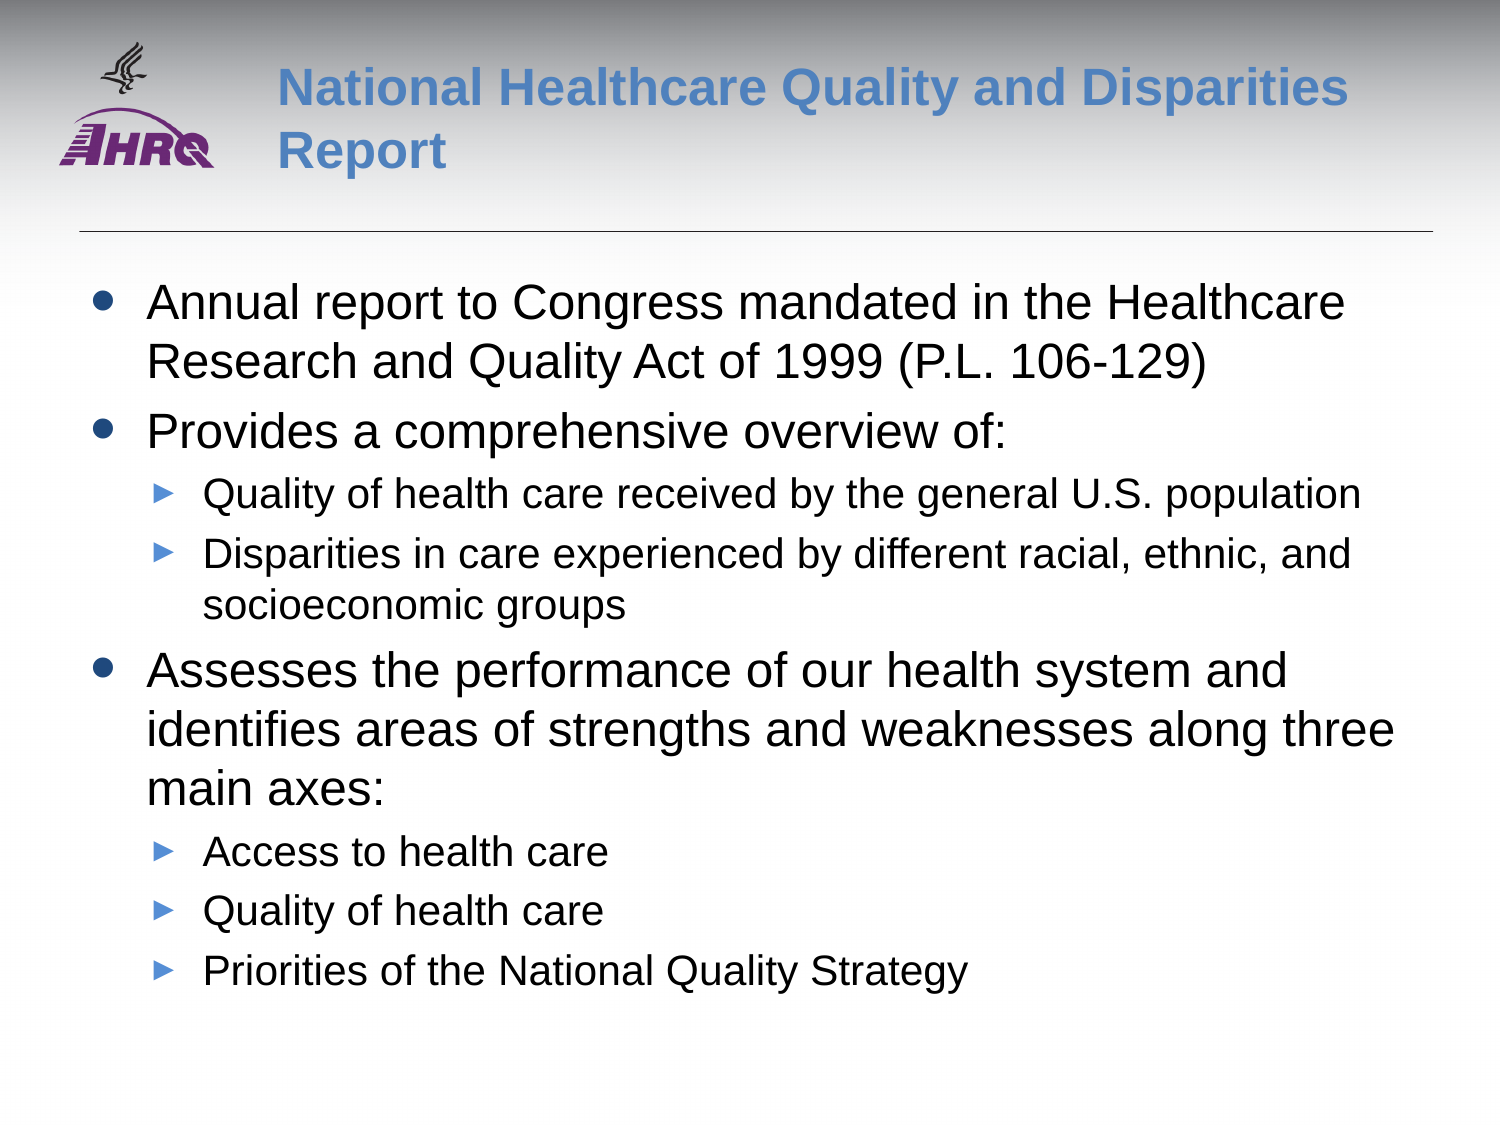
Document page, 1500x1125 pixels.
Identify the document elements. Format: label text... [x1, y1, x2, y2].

title National Healthcare Quality and Disparities Report [262, 45, 1425, 188]
list Annual report to Congress mandated in the Healthcare Research and Quality Act of 1999 (P.L. 106-129) Provides a comprehensive overview of: Quality of health care received by the general U.S. population Disparities in care experienced by different racial, ethnic, and socioeconomic groups Assesses the performance of our health system and identifies areas of strengths and weaknesses along three main axes: Access to health care Quality of health care Priorities of the National Quality Strategy [75, 262, 1425, 1005]
picture [0, 0, 1500, 1125]
